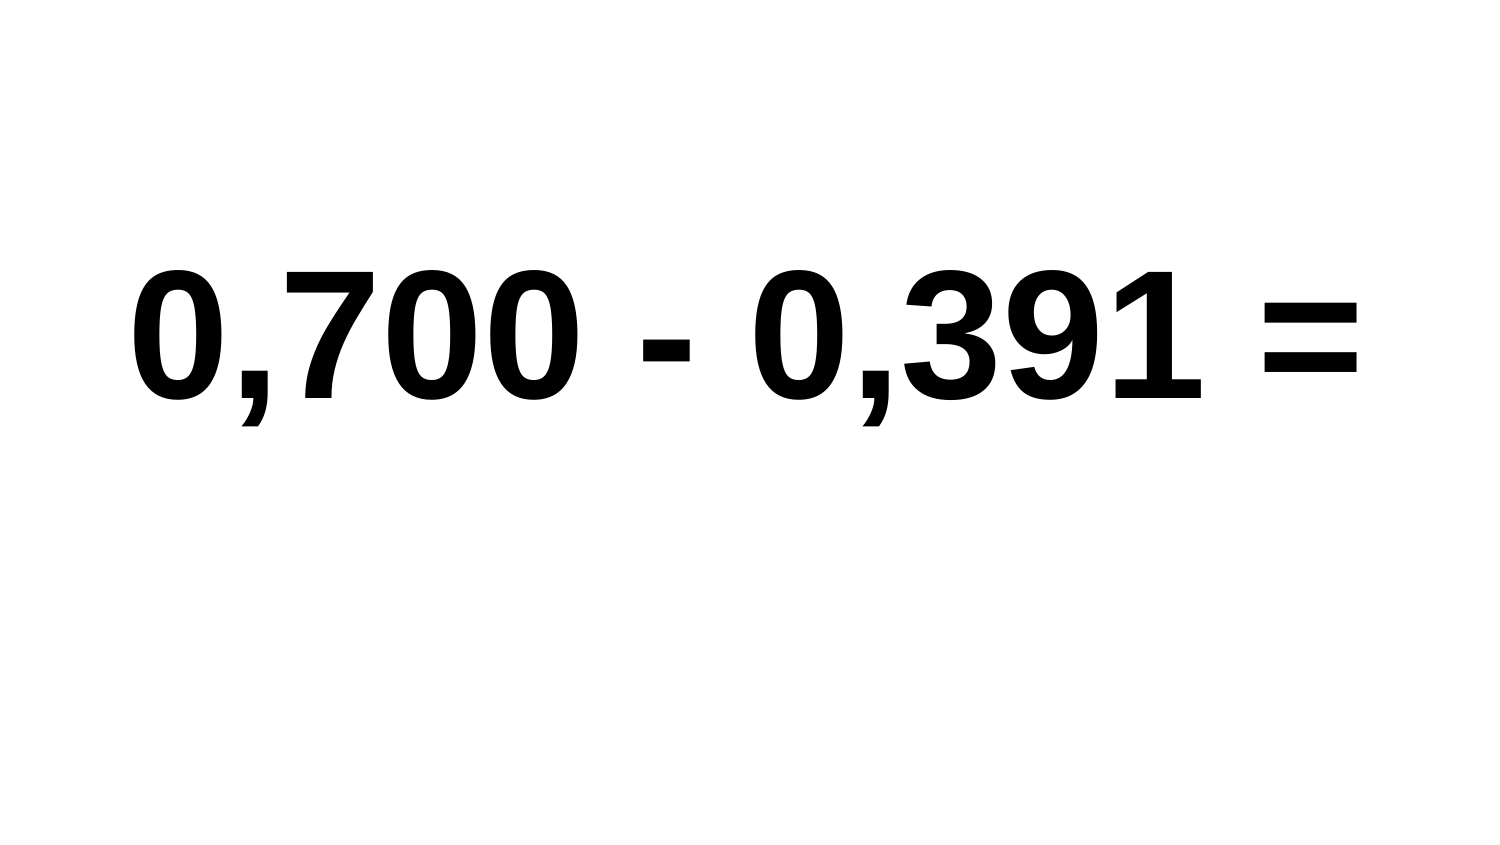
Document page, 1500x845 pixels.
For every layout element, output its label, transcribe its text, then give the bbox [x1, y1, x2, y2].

text_box 0,700 - 0,391 = [112, 259, 1388, 450]
